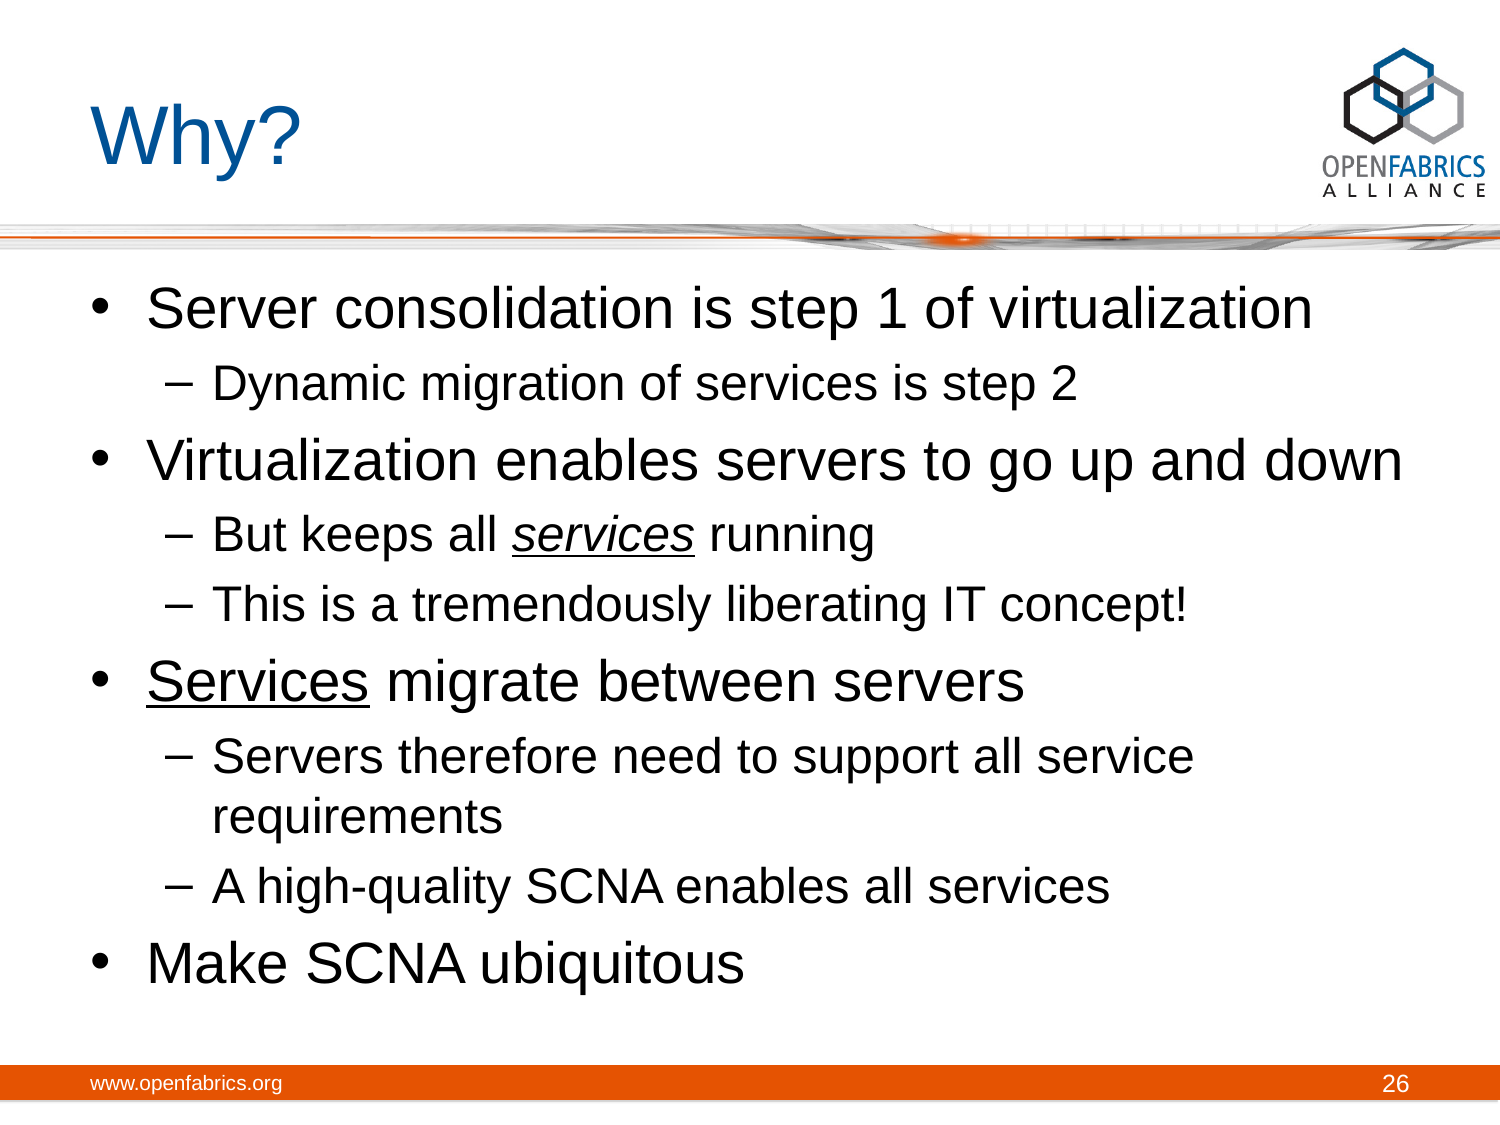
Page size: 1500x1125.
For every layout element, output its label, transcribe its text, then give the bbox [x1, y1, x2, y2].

picture [0, 239, 1500, 250]
slide_number 26 [1074, 1052, 1425, 1113]
footer www.openfabrics.org [75, 1052, 550, 1113]
list Server consolidation is step 1 of virtualization Dynamic migration of services is step 2 Virtualization enables servers to go up and down But keeps all services running This is a tremendously liberating IT concept! Services migrate between servers Servers therefore need to support all service requirements A high-quality SCNA enables all services Make SCNA ubiquitous [74, 262, 1426, 1026]
title Why? [74, 37, 1301, 226]
picture [0, 224, 1500, 236]
picture [1312, 37, 1494, 219]
